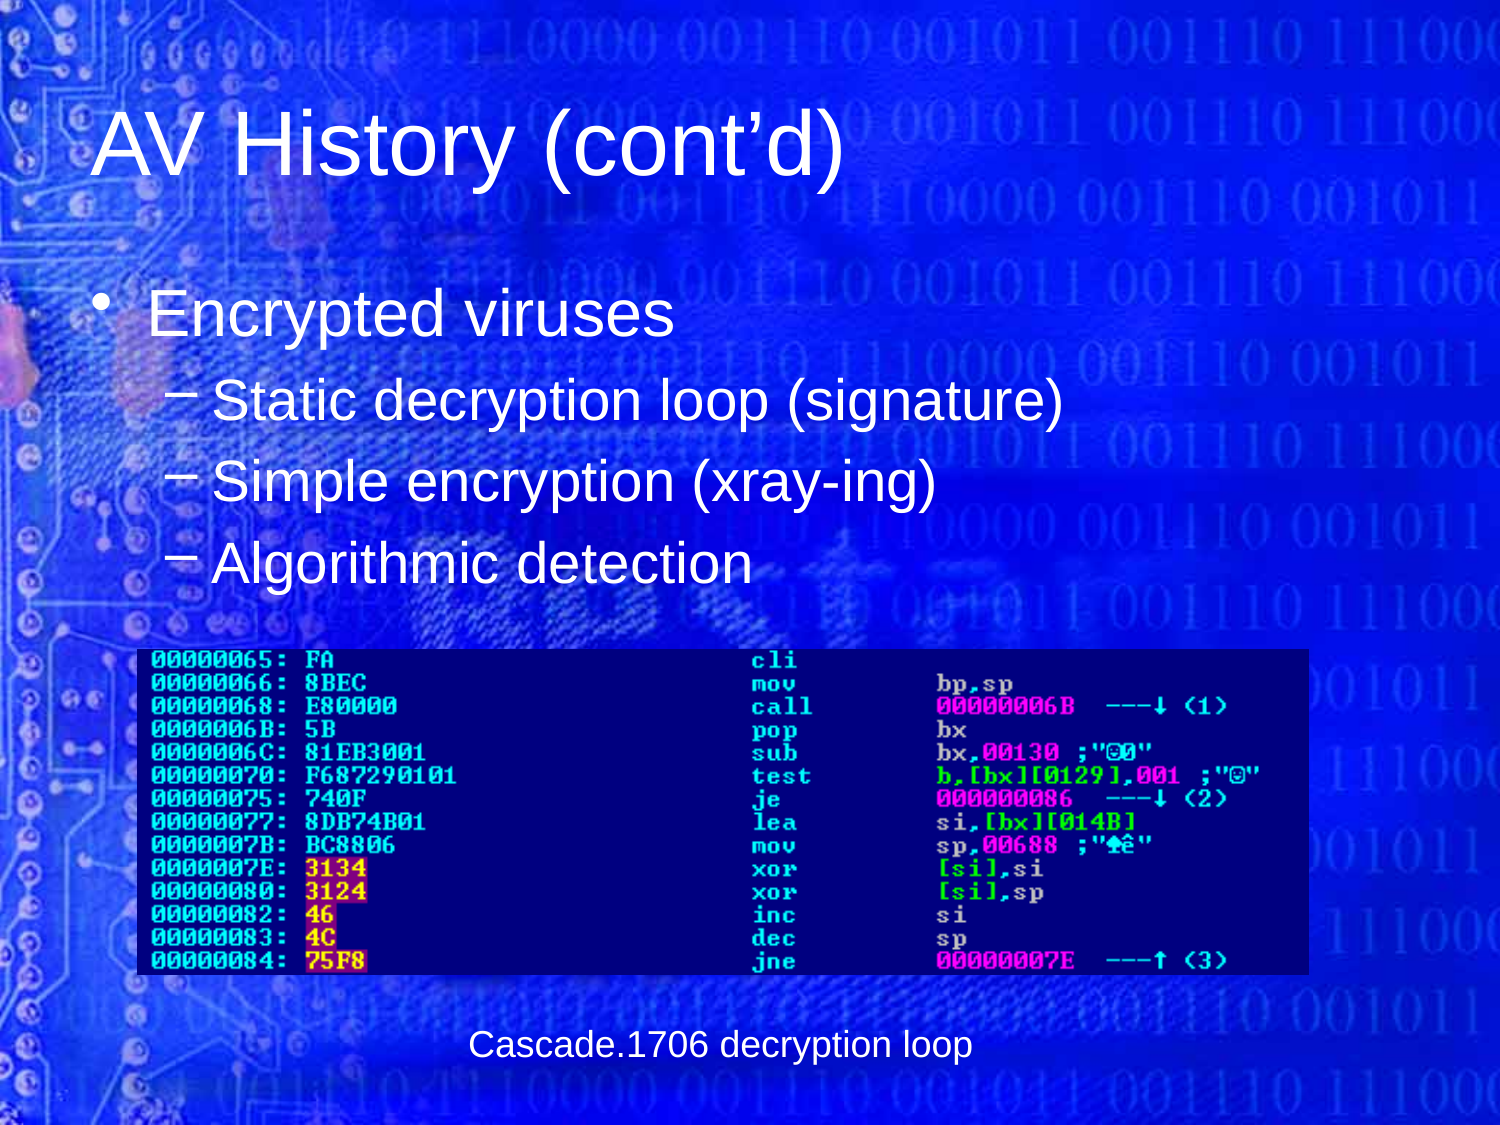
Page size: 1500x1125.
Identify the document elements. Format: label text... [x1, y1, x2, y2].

list Encrypted viruses Static decryption loop (signature) Simple encryption (xray-ing) Algorithmic detection [74, 262, 1426, 1006]
picture [0, 0, 1500, 1125]
title AV History (cont’d) [74, 44, 1426, 233]
text_box Cascade.1706 decryption loop [453, 1012, 989, 1073]
